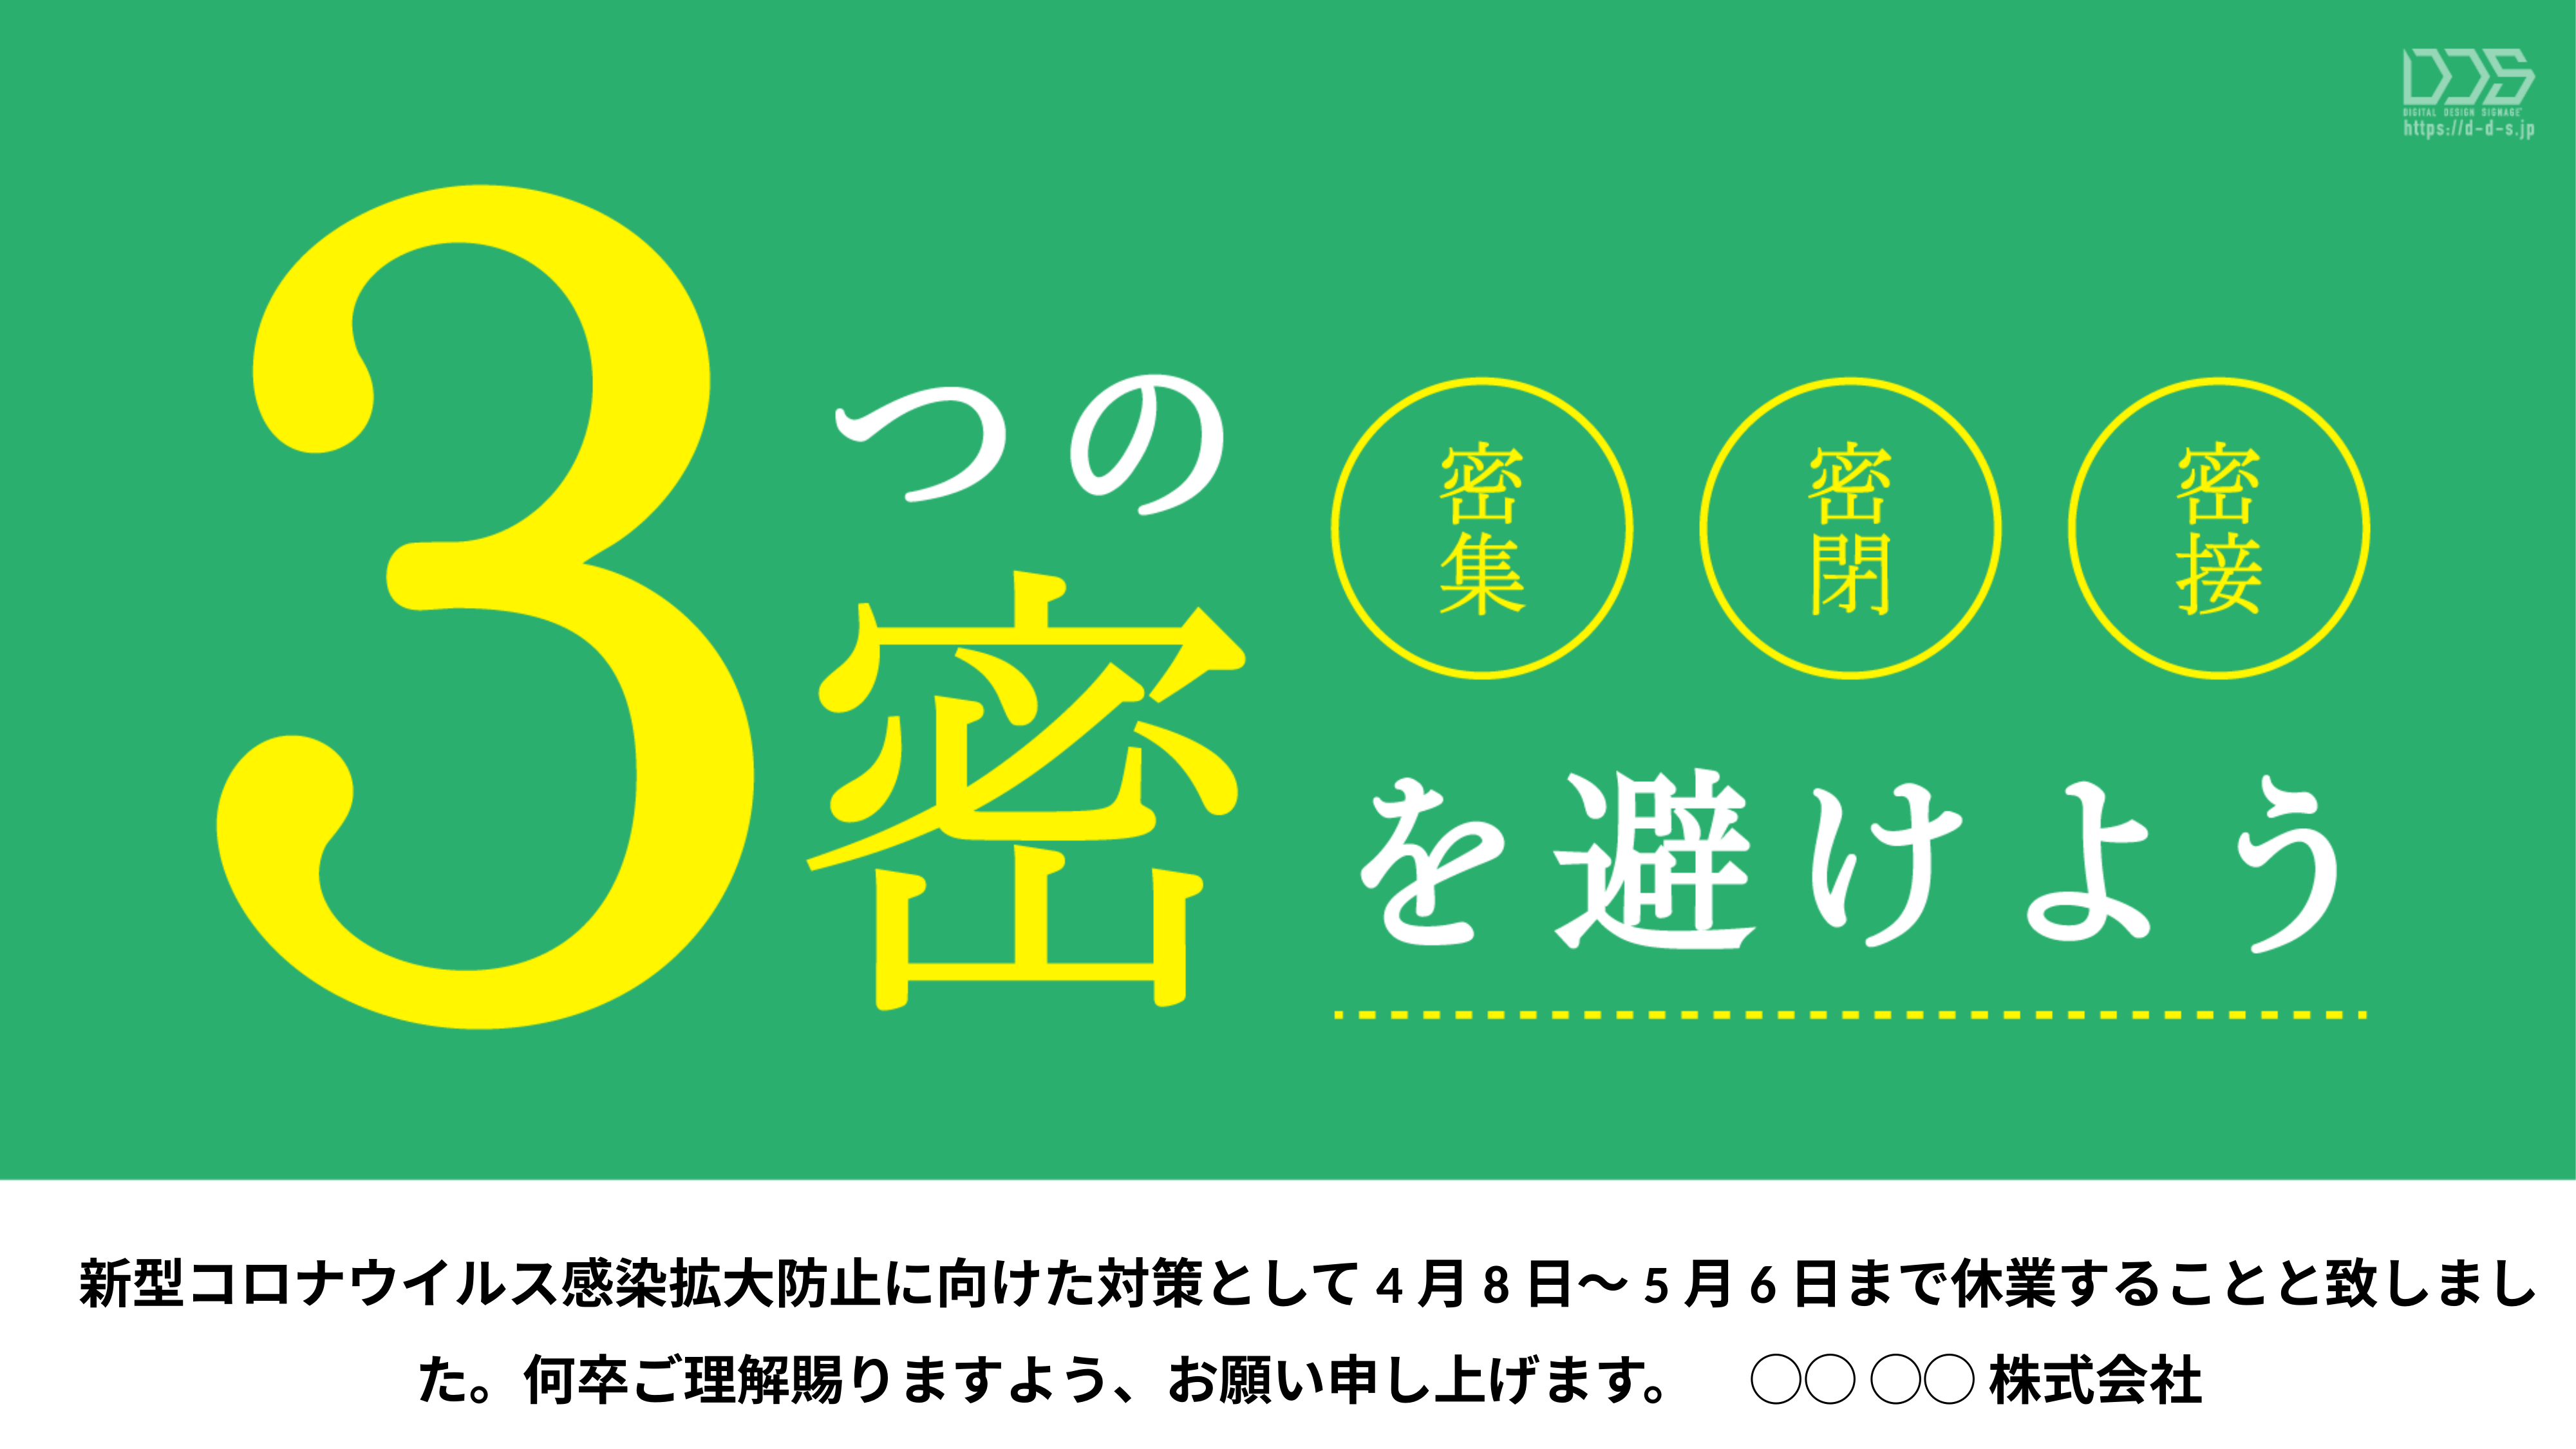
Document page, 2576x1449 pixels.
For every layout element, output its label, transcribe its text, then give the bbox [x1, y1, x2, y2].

picture [0, 0, 2576, 1449]
text_box 新型コロナウイルス感染拡大防止に向けた対策として4月8日〜5月6日まで休業することと致しました。何卒ご理解賜りますよう、お願い申し上げます。 ◯◯ ◯◯ 株式会社 [59, 1212, 2561, 1416]
